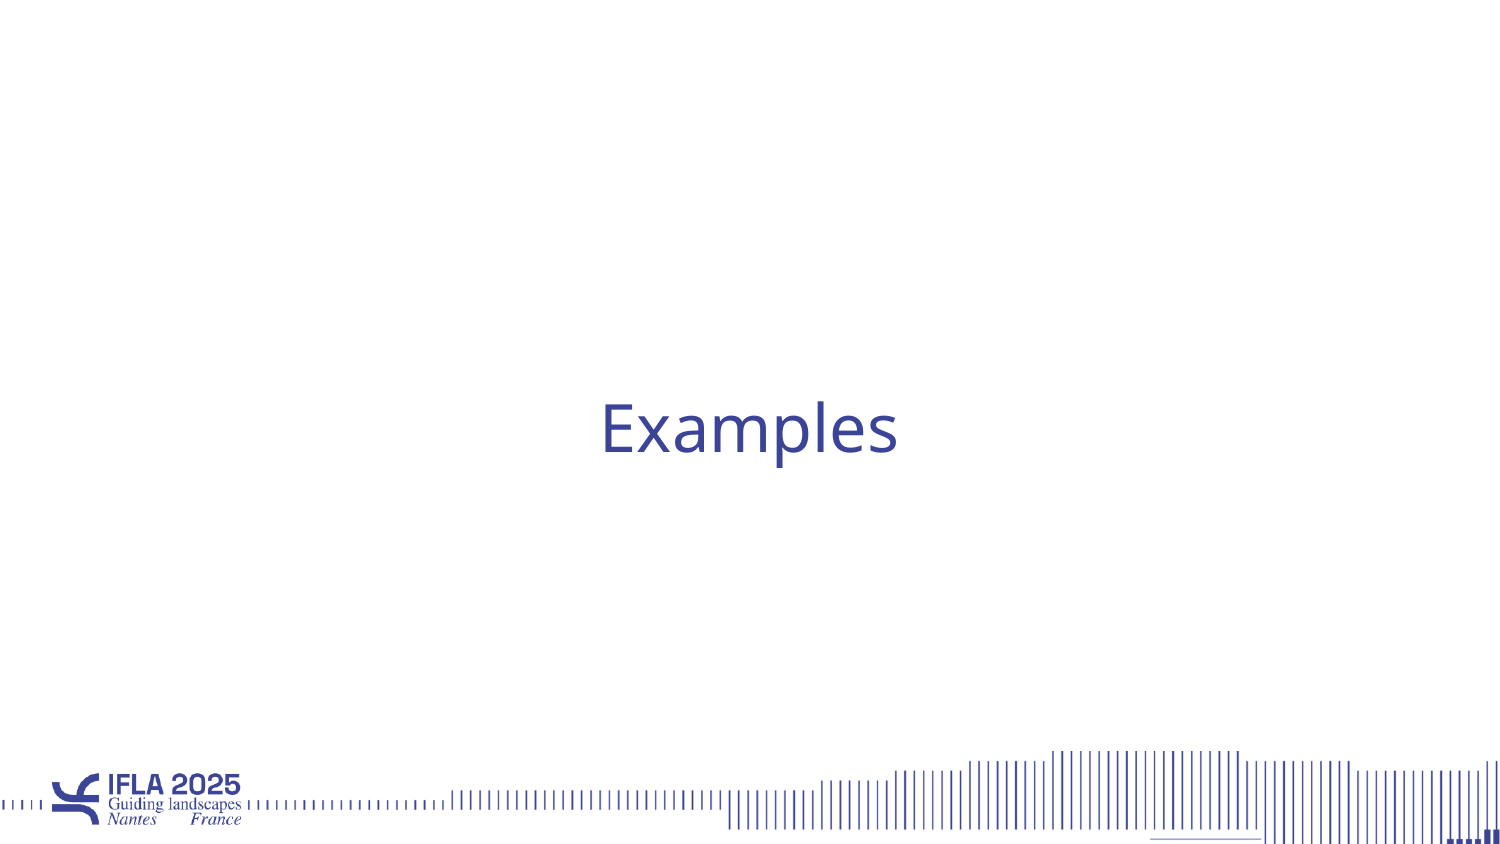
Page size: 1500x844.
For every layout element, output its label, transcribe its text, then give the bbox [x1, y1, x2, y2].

picture [0, 751, 47, 844]
text_box Examples [0, 371, 1500, 473]
picture [52, 751, 1500, 844]
